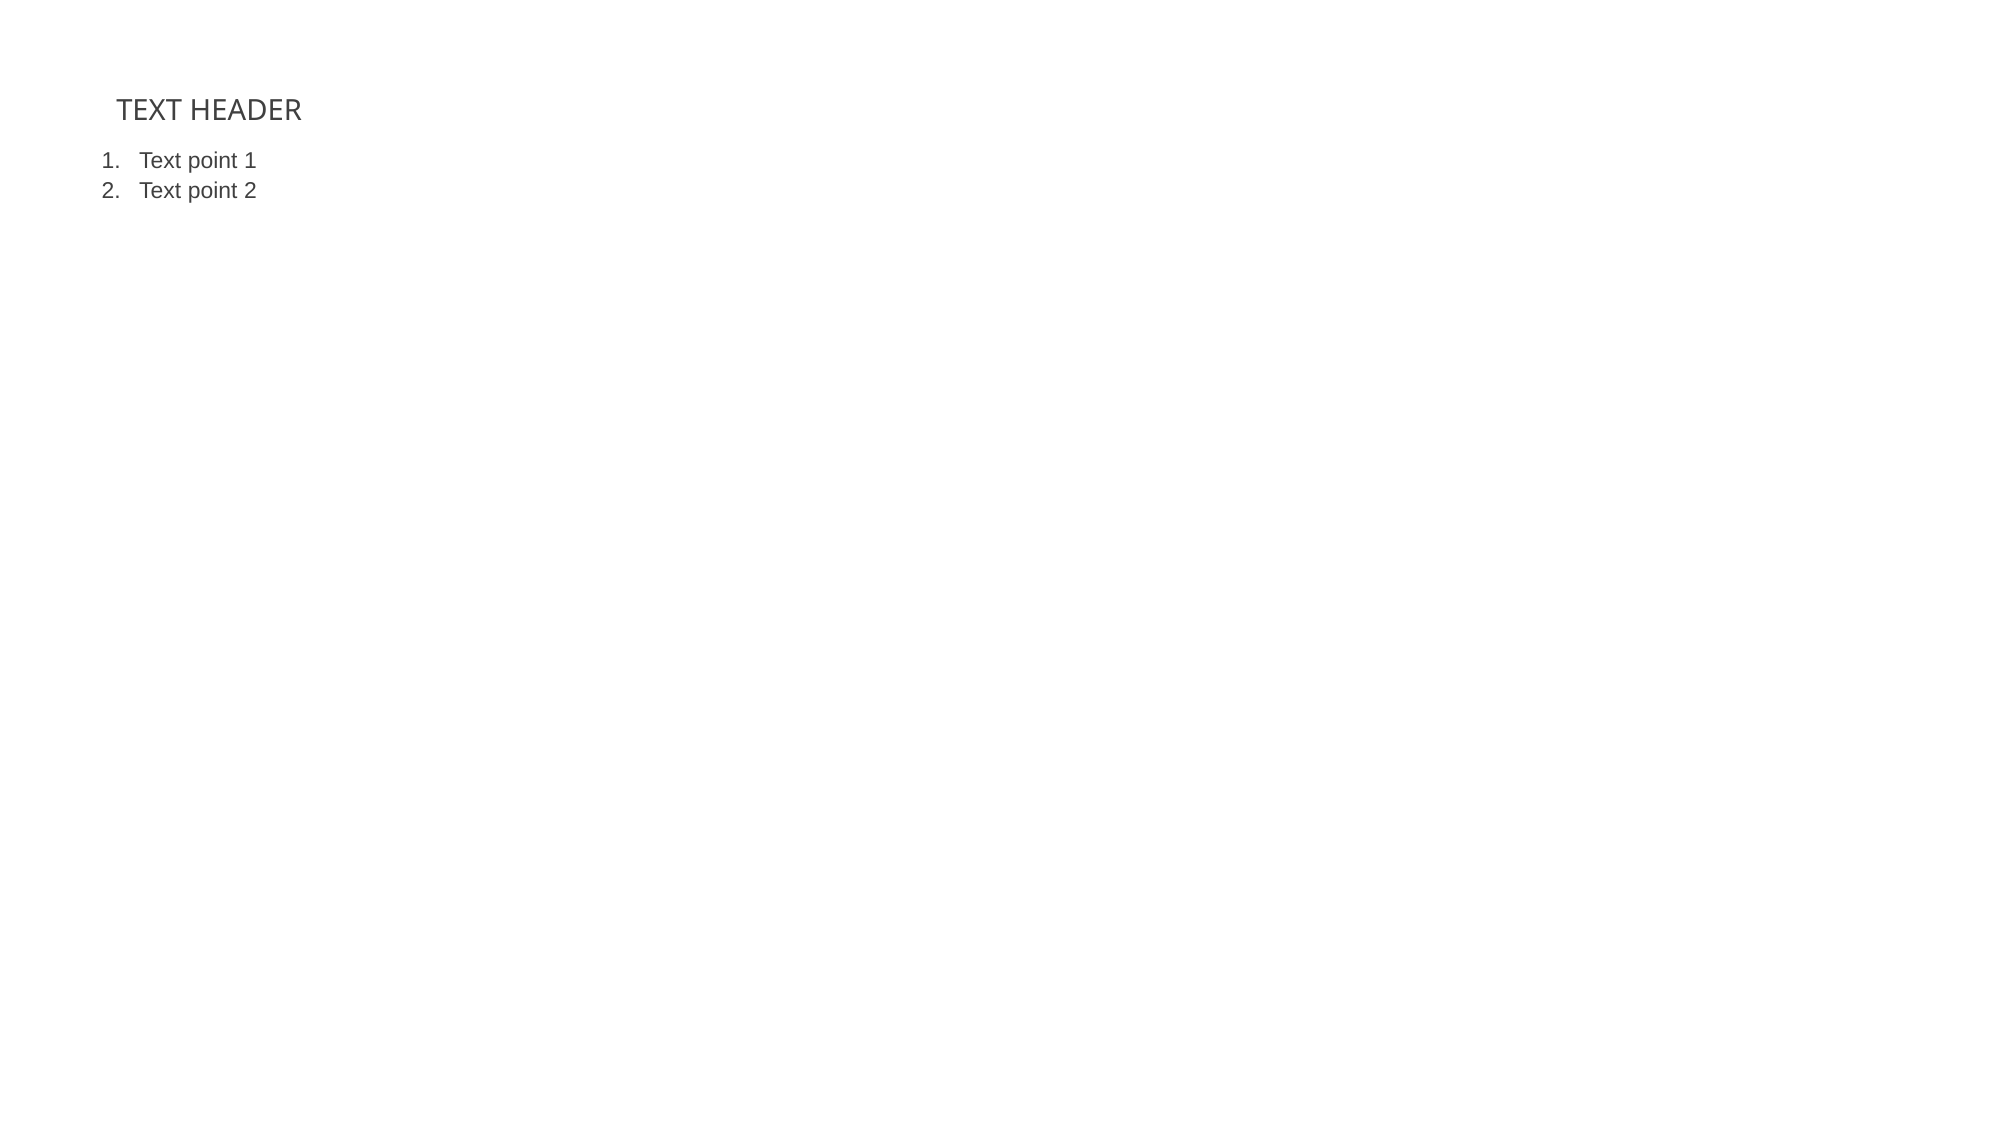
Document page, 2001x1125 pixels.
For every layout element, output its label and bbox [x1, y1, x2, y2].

text_box [101, 83, 799, 292]
